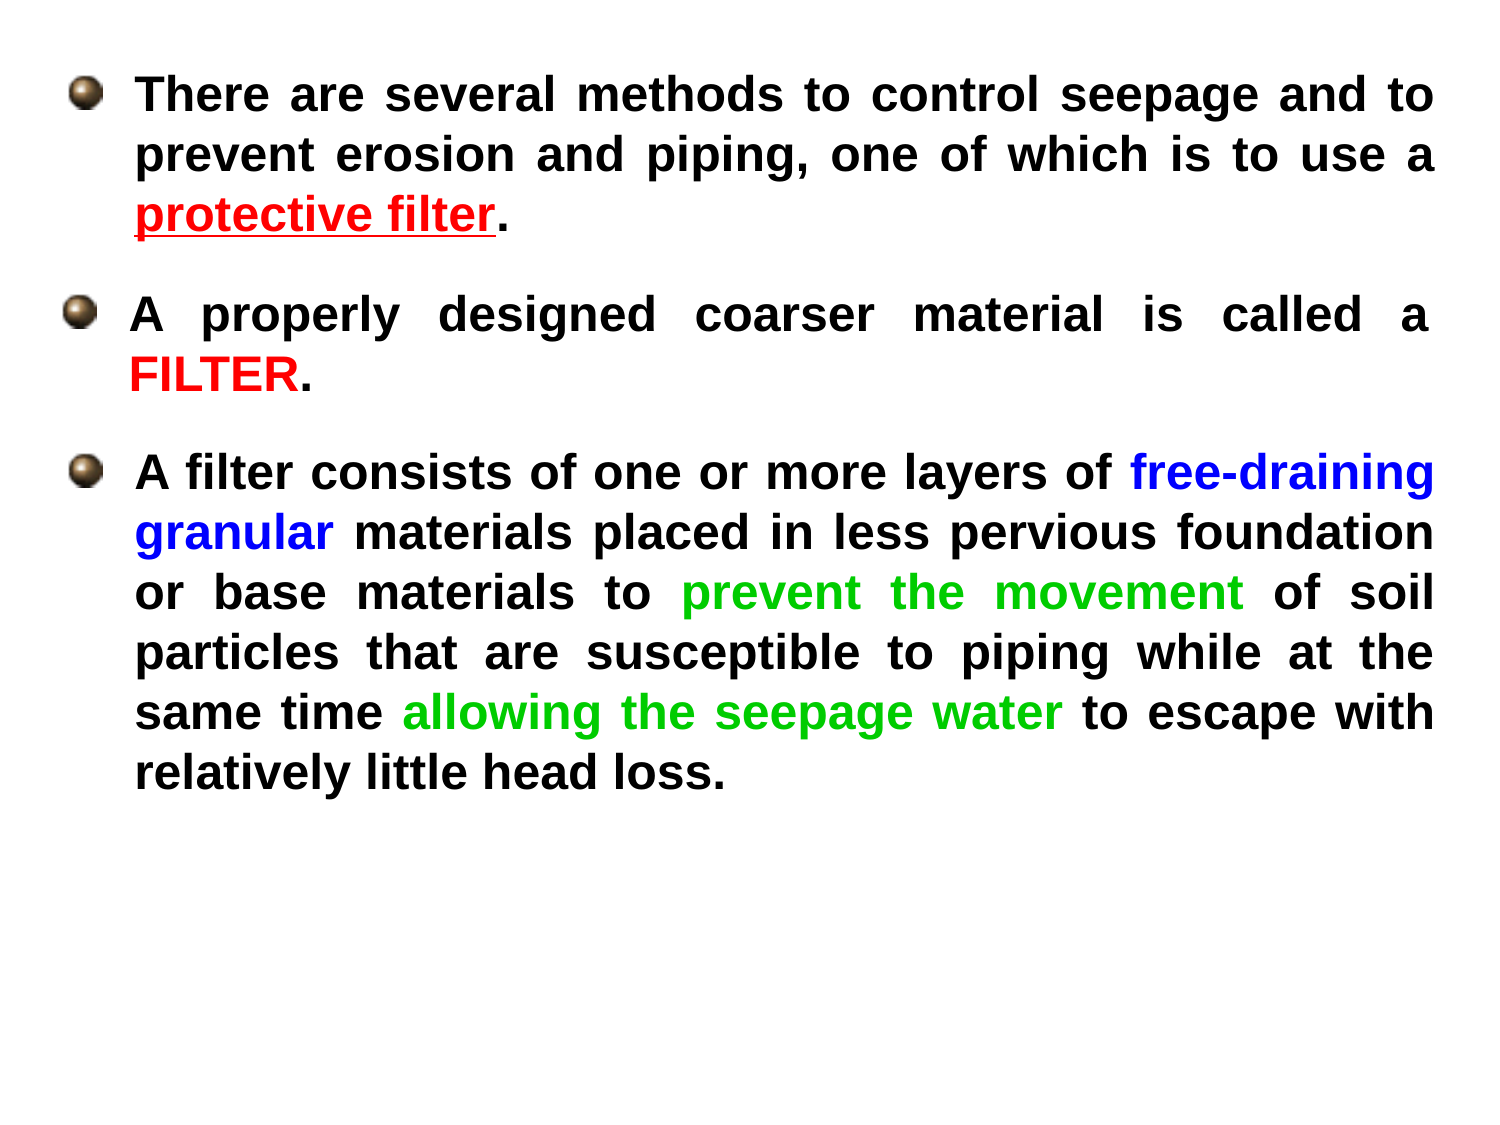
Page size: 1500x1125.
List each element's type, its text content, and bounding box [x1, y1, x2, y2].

text_box A filter consists of one or more layers of free-draining granular materials placed in less pervious foundation or base materials to prevent the movement of soil particles that are susceptible to piping while at the same time allowing the seepage water to escape with relatively little head loss. [53, 432, 1451, 808]
picture [61, 293, 97, 329]
text_box A properly designed coarser material is called a FILTER. [47, 274, 1445, 409]
picture [67, 452, 103, 488]
picture [67, 74, 103, 110]
text_box There are several methods to control seepage and to prevent erosion and piping, one of which is to use a protective filter. [53, 54, 1451, 250]
